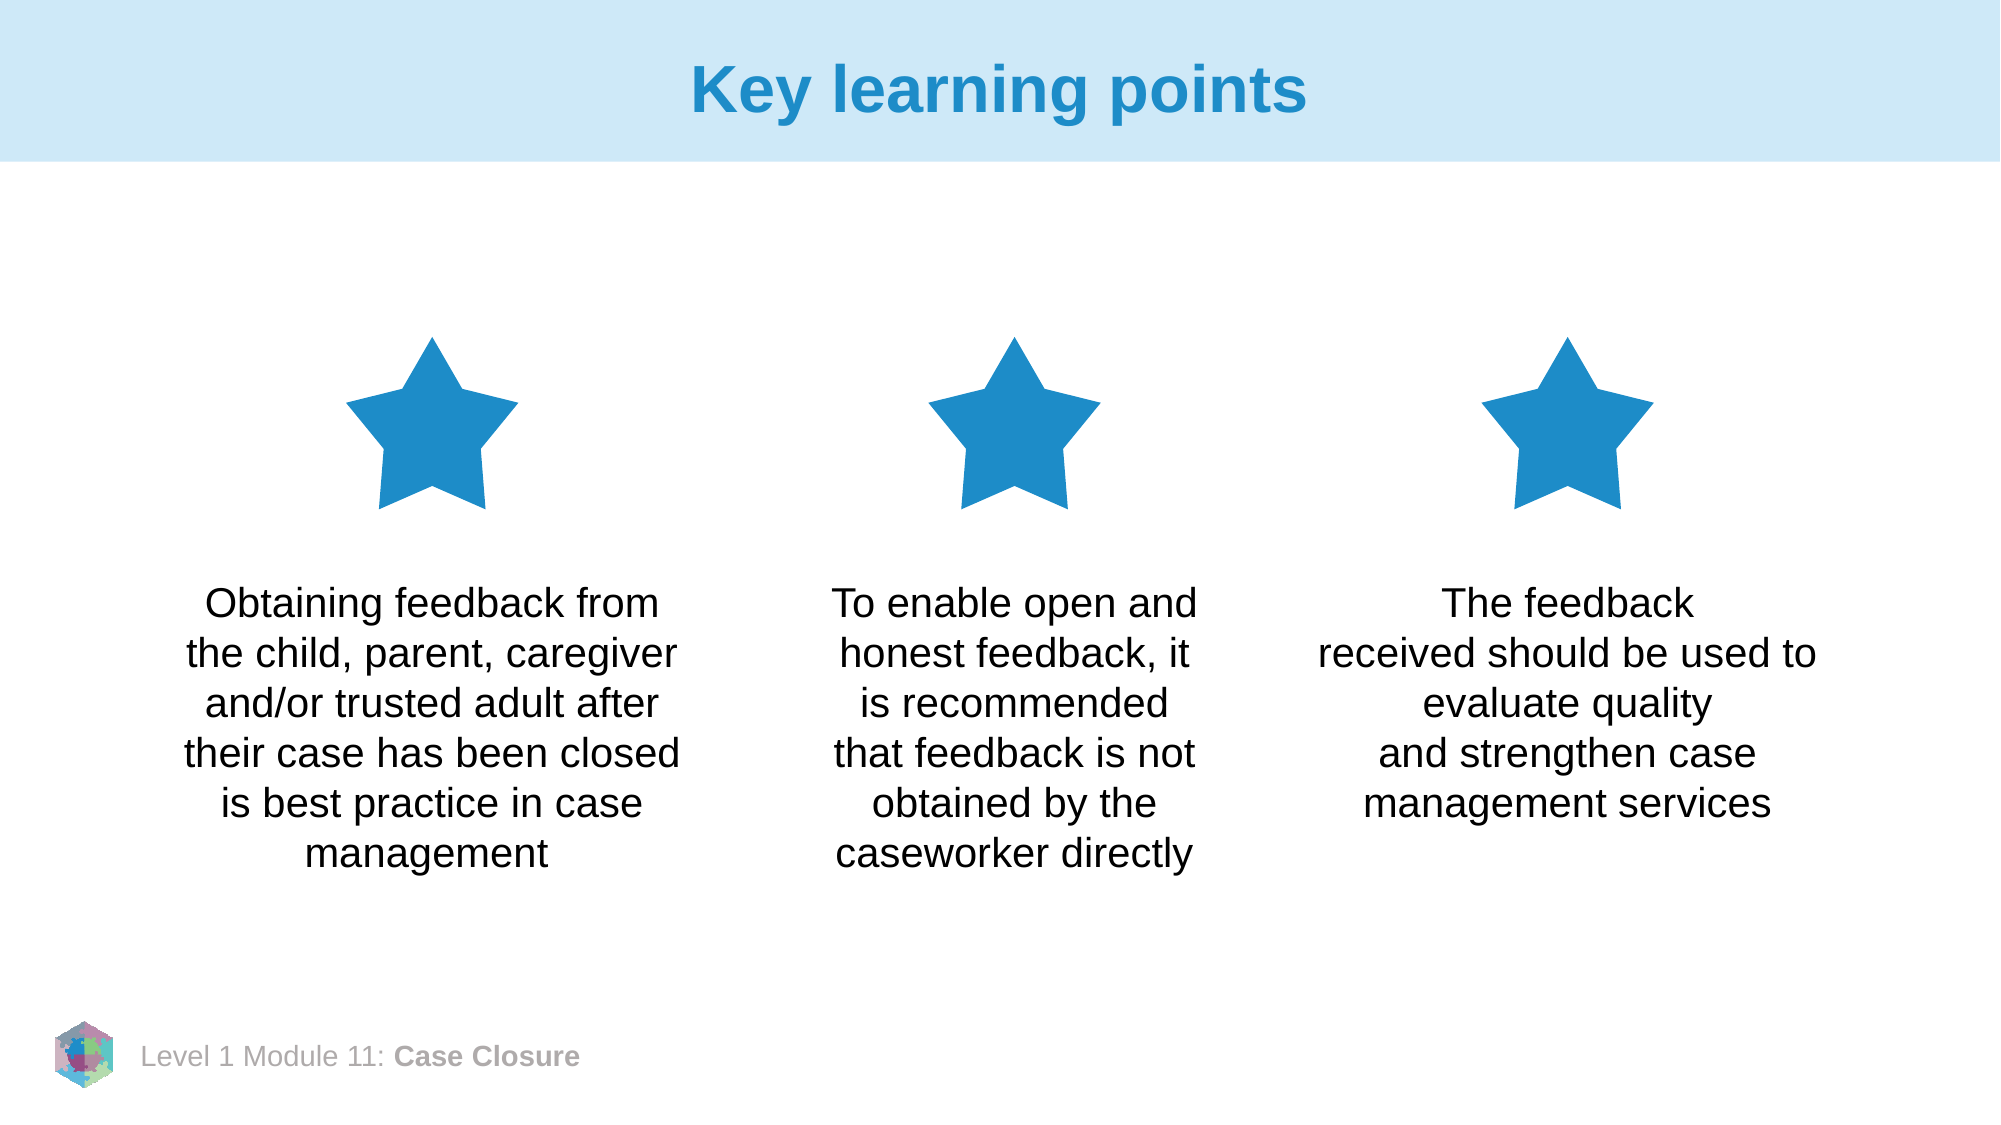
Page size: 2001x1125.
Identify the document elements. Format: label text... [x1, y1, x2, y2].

text_box To enable open and honest feedback, it is recommended that feedback is not obtained by the caseworker directly [806, 567, 1223, 883]
text_box Obtaining feedback from the child, parent, caregiver and/or trusted adult after their case has been closed is best practice in case management [159, 567, 706, 883]
text_box [1481, 336, 1654, 510]
title Key learning points [137, 19, 1863, 163]
text_box The feedback received should be used to evaluate quality and strengthen case management services [1294, 567, 1841, 834]
picture [55, 1021, 113, 1088]
text_box [928, 336, 1101, 510]
text_box [346, 336, 519, 510]
